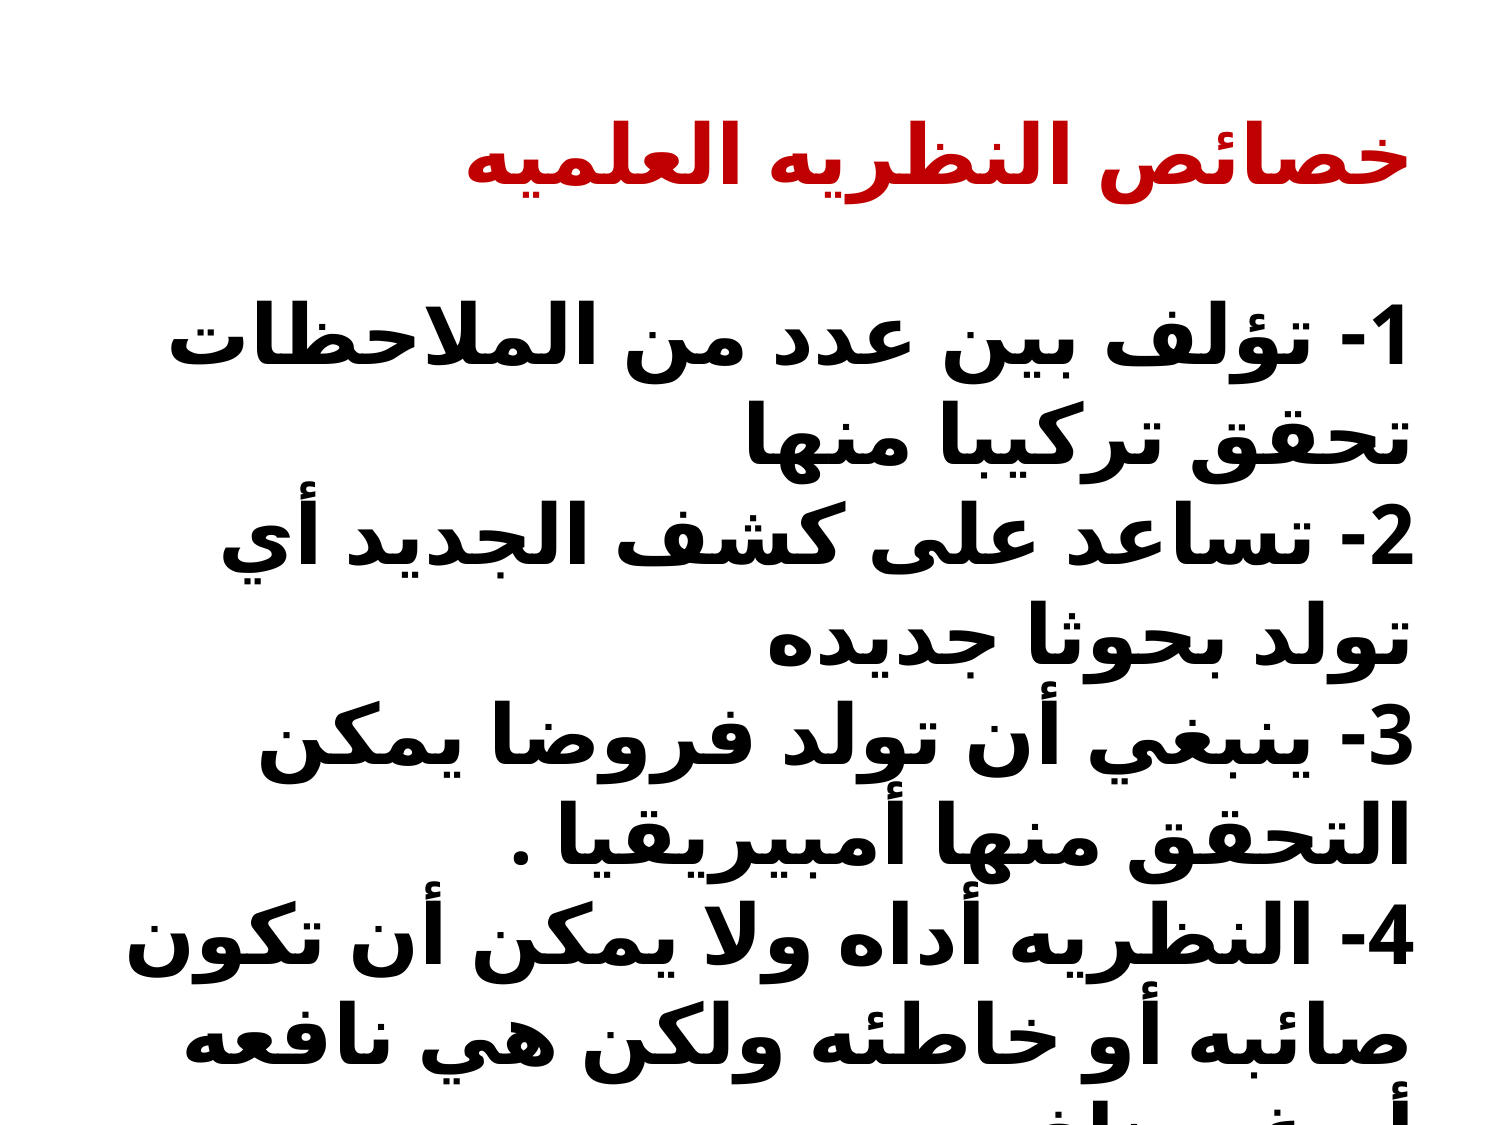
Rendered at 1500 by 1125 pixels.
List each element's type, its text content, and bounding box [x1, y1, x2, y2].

text_box خصائص النظريه العلميه 1- تؤلف بين عدد من الملاحظات تحقق تركيبا منها 2- تساعد على كشف الجديد أي تولد بحوثا جديده 3- ينبغي أن تولد فروضا يمكن التحقق منها أمبيريقيا . 4- النظريه أداه ولا يمكن أن تكون صائبه أو خاطئه ولكن هي نافعه أو غير نافعه [105, 93, 1430, 1125]
